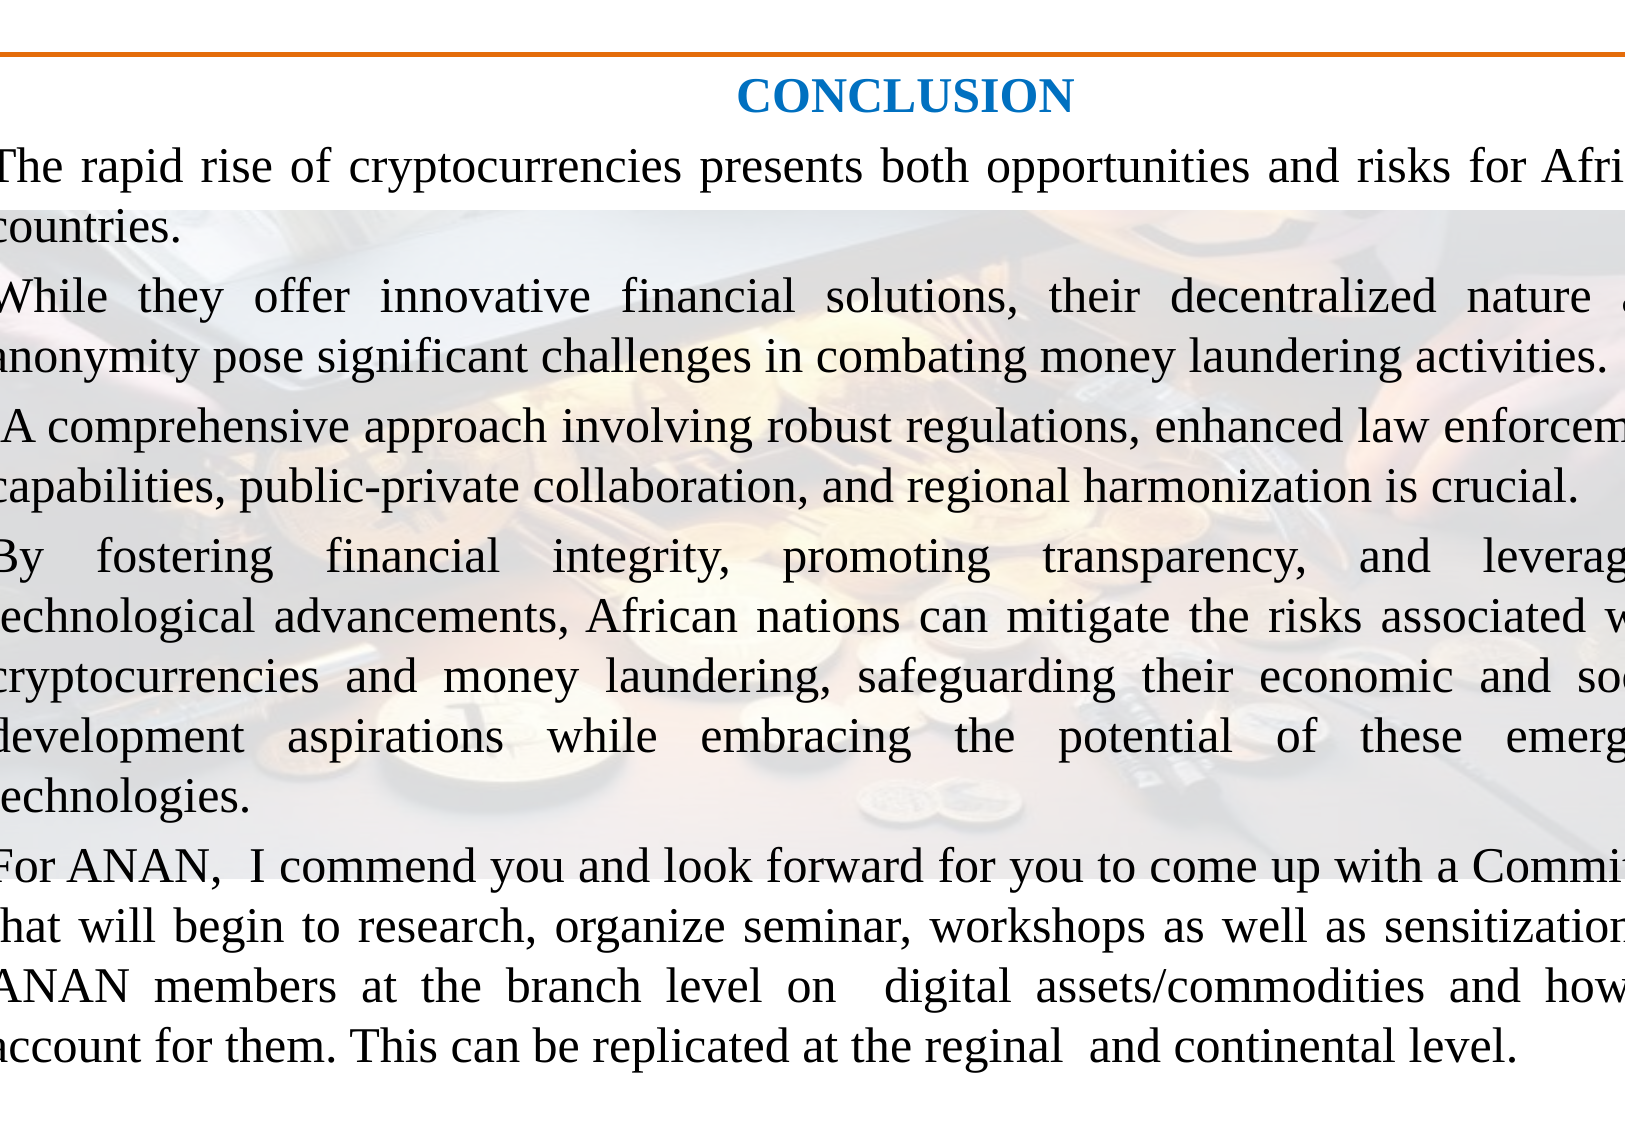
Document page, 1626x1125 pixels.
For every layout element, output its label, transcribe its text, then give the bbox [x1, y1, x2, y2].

list CONCLUSION The rapid rise of cryptocurrencies presents both opportunities and risks for African countries. While they offer innovative financial solutions, their decentralized nature and anonymity pose significant challenges in combating money laundering activities. A comprehensive approach involving robust regulations, enhanced law enforcement capabilities, public-private collaboration, and regional harmonization is crucial. By fostering financial integrity, promoting transparency, and leveraging technological advancements, African nations can mitigate the risks associated with cryptocurrencies and money laundering, safeguarding their economic and social development aspirations while embracing the potential of these emerging technologies. For ANAN, I commend you and look forward for you to come up with a Committee that will begin to research, organize seminar, workshops as well as sensitization of ANAN members at the branch level on digital assets/commodities and how to account for them. This can be replicated at the reginal and continental level. [0, 54, 1625, 209]
list CONCLUSION The rapid rise of cryptocurrencies presents both opportunities and risks for African countries. While they offer innovative financial solutions, their decentralized nature and anonymity pose significant challenges in combating money laundering activities. A comprehensive approach involving robust regulations, enhanced law enforcement capabilities, public-private collaboration, and regional harmonization is crucial. By fostering financial integrity, promoting transparency, and leveraging technological advancements, African nations can mitigate the risks associated with cryptocurrencies and money laundering, safeguarding their economic and social development aspirations while embracing the potential of these emerging technologies. For ANAN, I commend you and look forward for you to come up with a Committee that will begin to research, organize seminar, workshops as well as sensitization of ANAN members at the branch level on digital assets/commodities and how to account for them. This can be replicated at the reginal and continental level. [0, 888, 1625, 1125]
picture [0, 210, 1625, 880]
